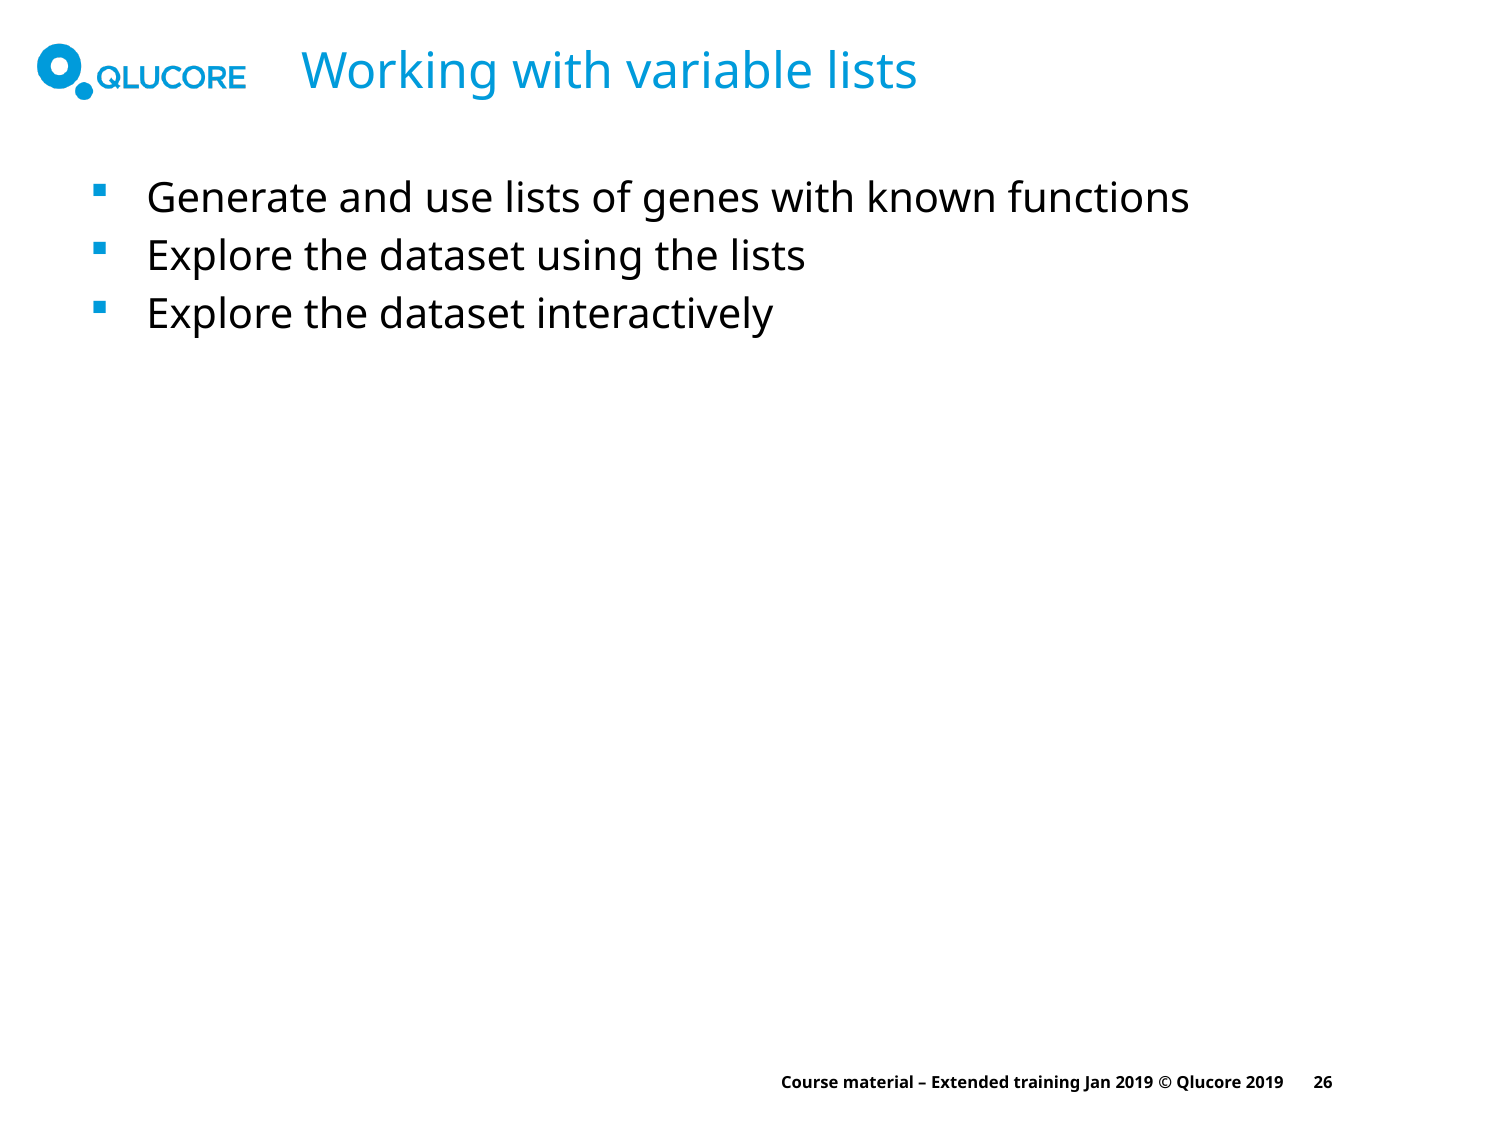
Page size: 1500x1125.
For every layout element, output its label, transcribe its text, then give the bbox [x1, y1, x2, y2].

list Generate and use lists of genes with known functions Explore the dataset using the lists Explore the dataset interactively [75, 163, 1425, 1052]
title Working with variable lists [286, 10, 1445, 127]
